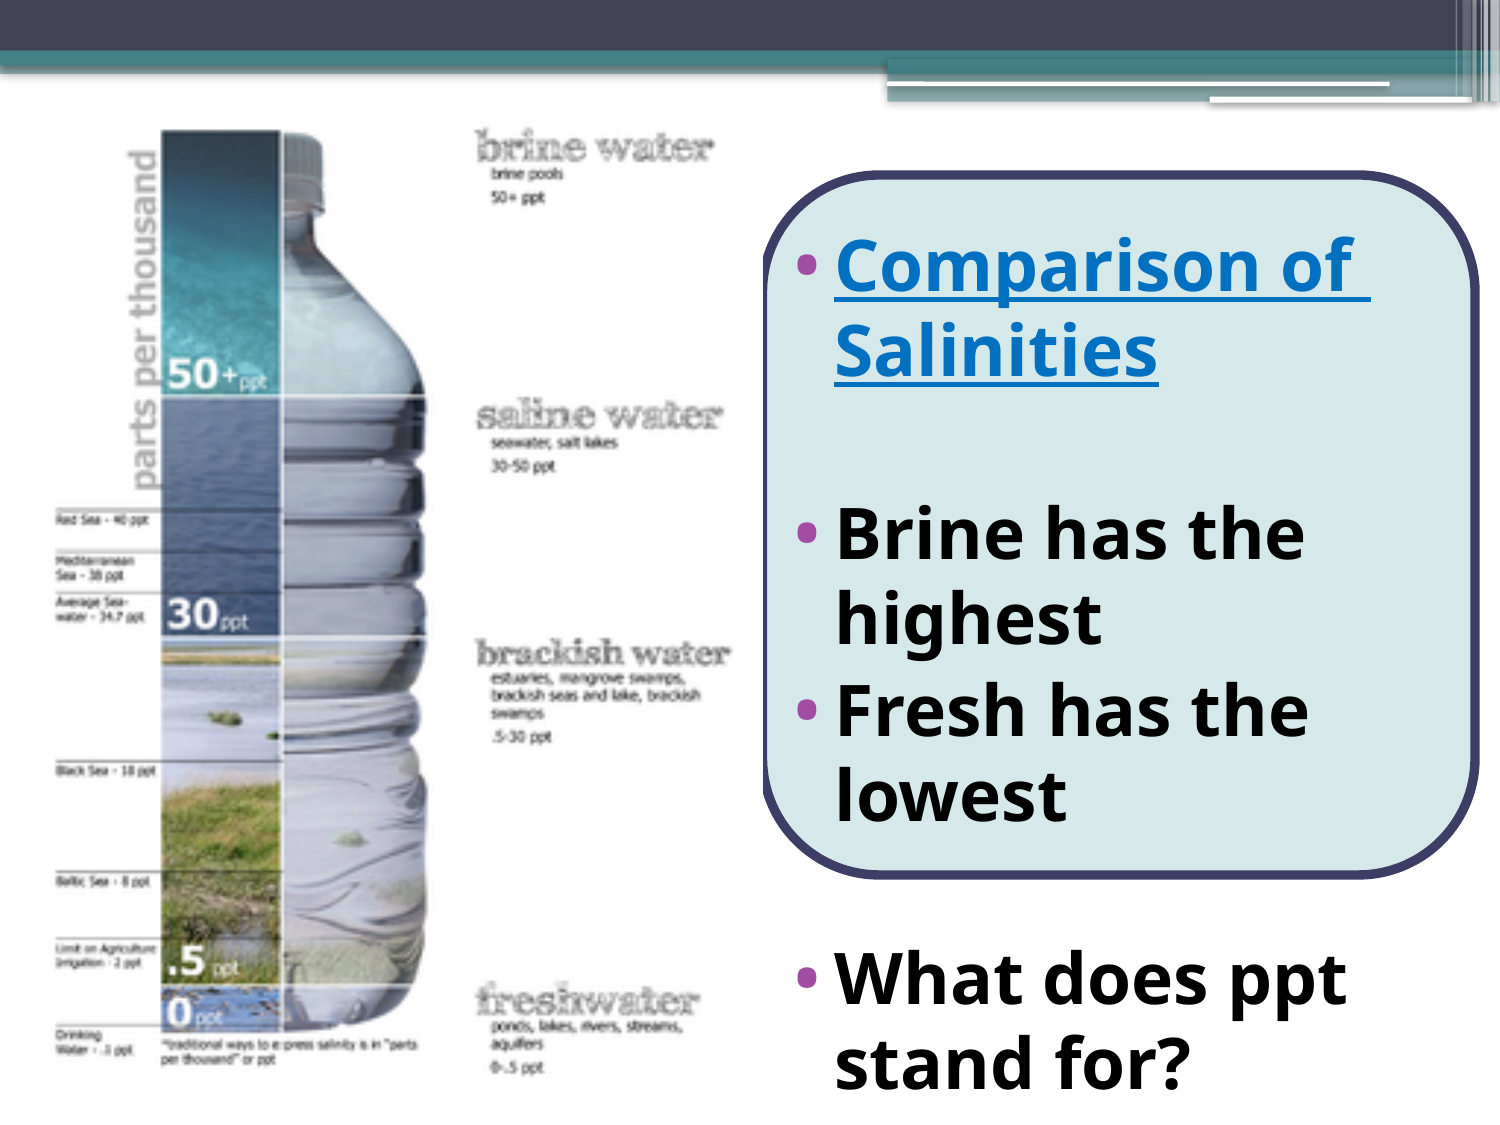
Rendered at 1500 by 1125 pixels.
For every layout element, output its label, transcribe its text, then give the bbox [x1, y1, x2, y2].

text_box [791, 173, 1446, 212]
list Comparison of Salinities Brine has the highest Fresh has the lowest What does ppt stand for? [769, 212, 1463, 1112]
text_box [1463, 236, 1477, 814]
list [30, 99, 763, 1118]
